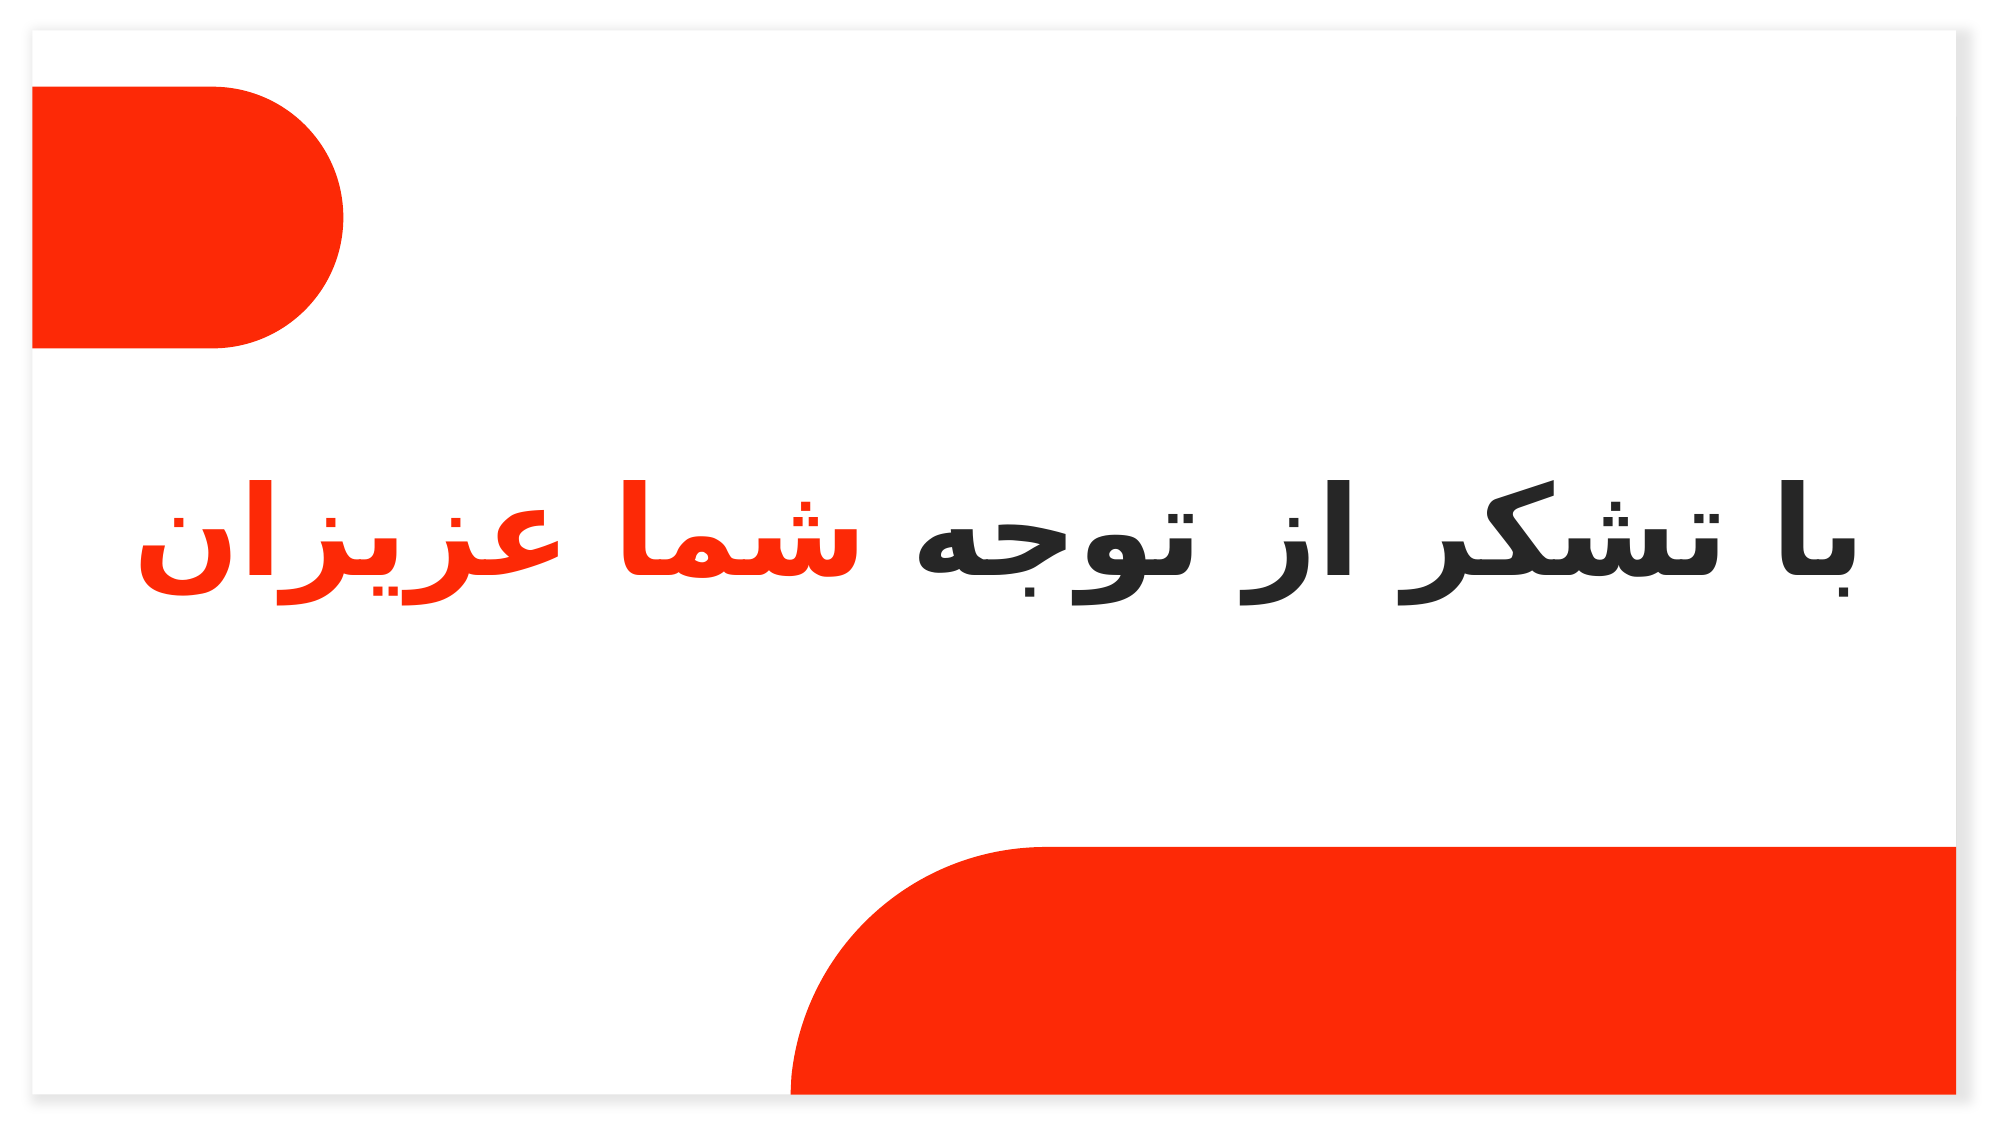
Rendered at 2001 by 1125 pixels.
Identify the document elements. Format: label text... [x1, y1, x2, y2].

text_box با تشکر از توجه شما عزیزان [51, 368, 1949, 608]
